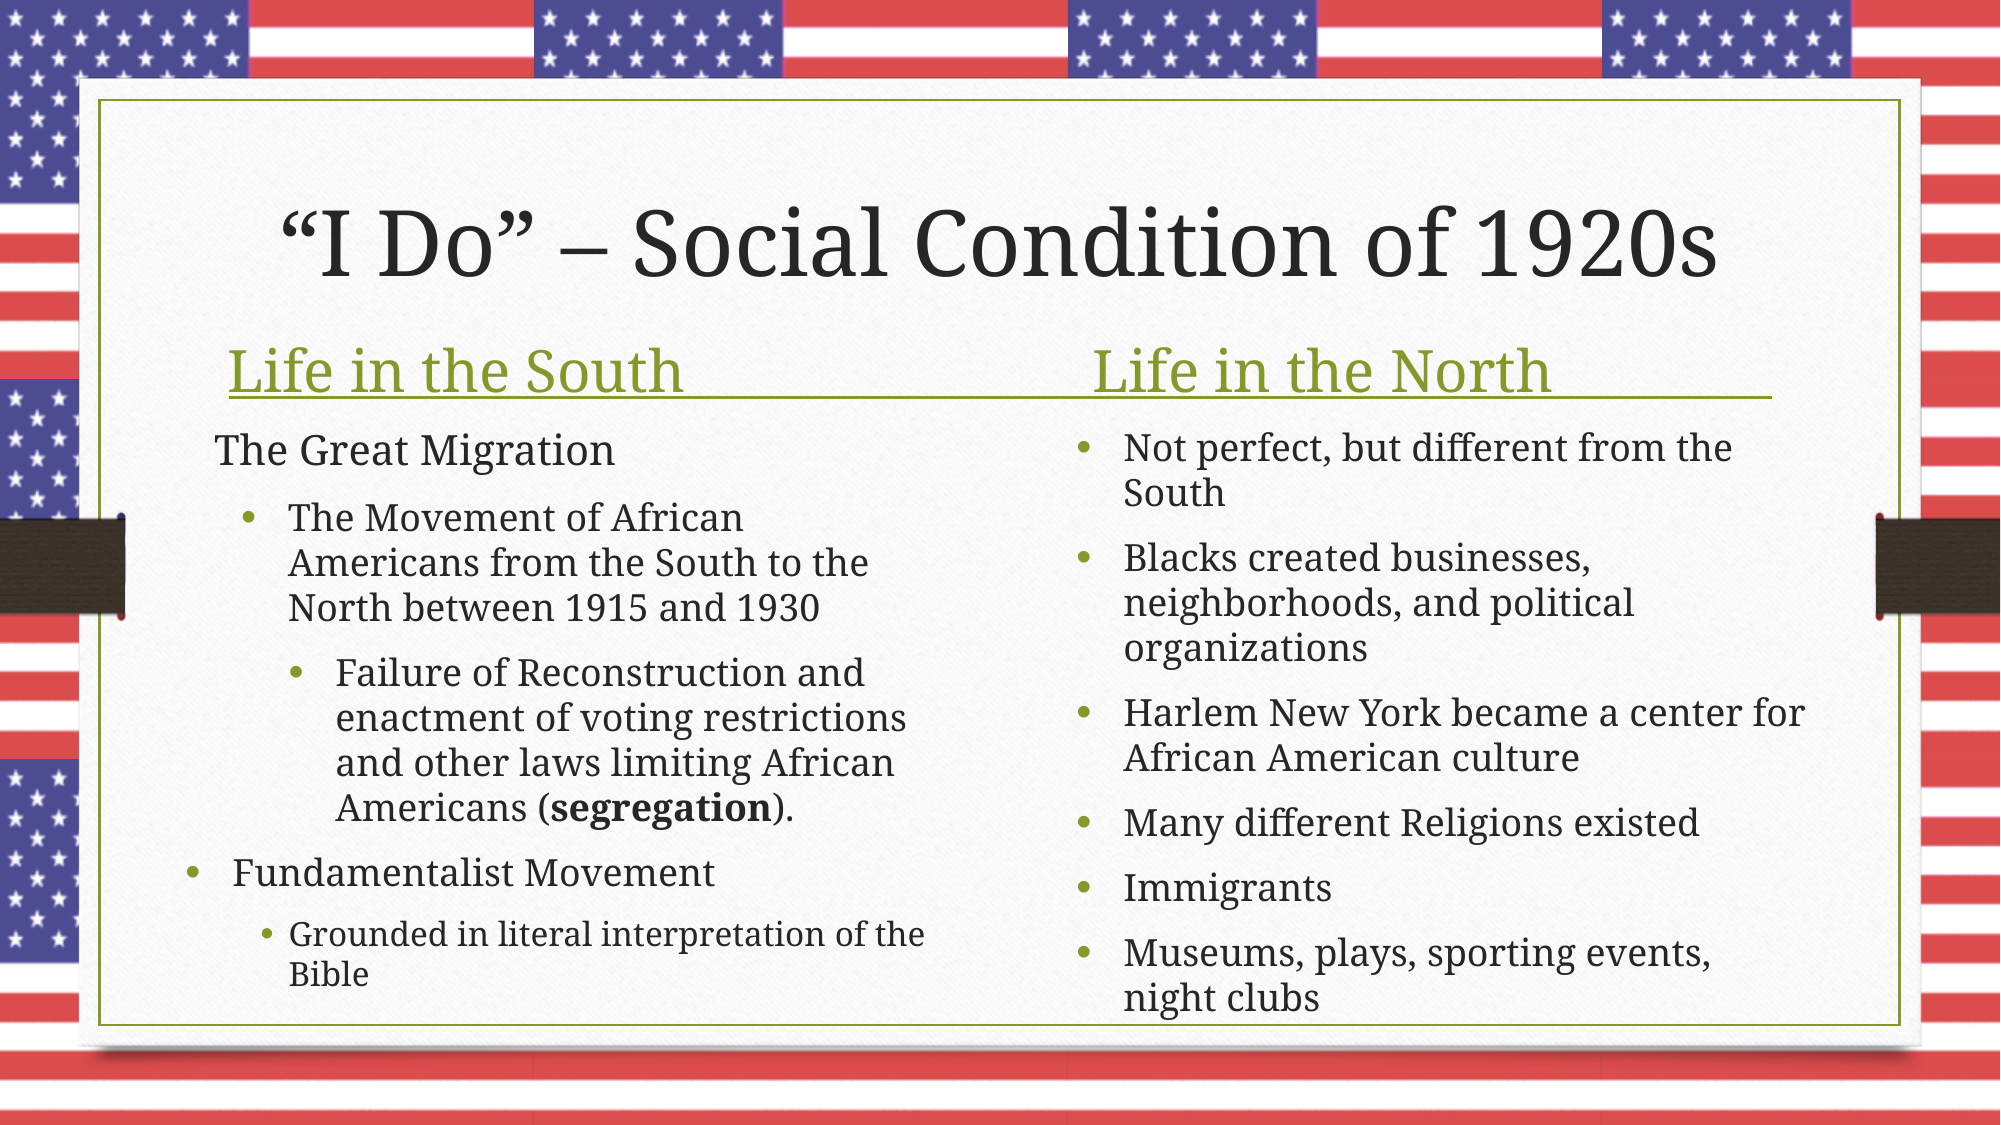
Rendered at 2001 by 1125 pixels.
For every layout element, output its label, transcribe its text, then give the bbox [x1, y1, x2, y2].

list The Great Migration The Movement of African Americans from the South to the North between 1915 and 1930 Failure of Reconstruction and enactment of voting restrictions and other laws limiting African Americans (segregation). Fundamentalist Movement Grounded in literal interpretation of the Bible [170, 416, 958, 1024]
list Life in the North [1077, 317, 1851, 412]
title “I Do” – Social Condition of 1920s [212, 161, 1788, 319]
list Not perfect, but different from the South Blacks created businesses, neighborhoods, and political organizations Harlem New York became a center for African American culture Many different Religions existed Immigrants Museums, plays, sporting events, night clubs [986, 416, 1823, 1050]
list Life in the South [212, 317, 987, 412]
picture [0, 0, 2001, 1125]
